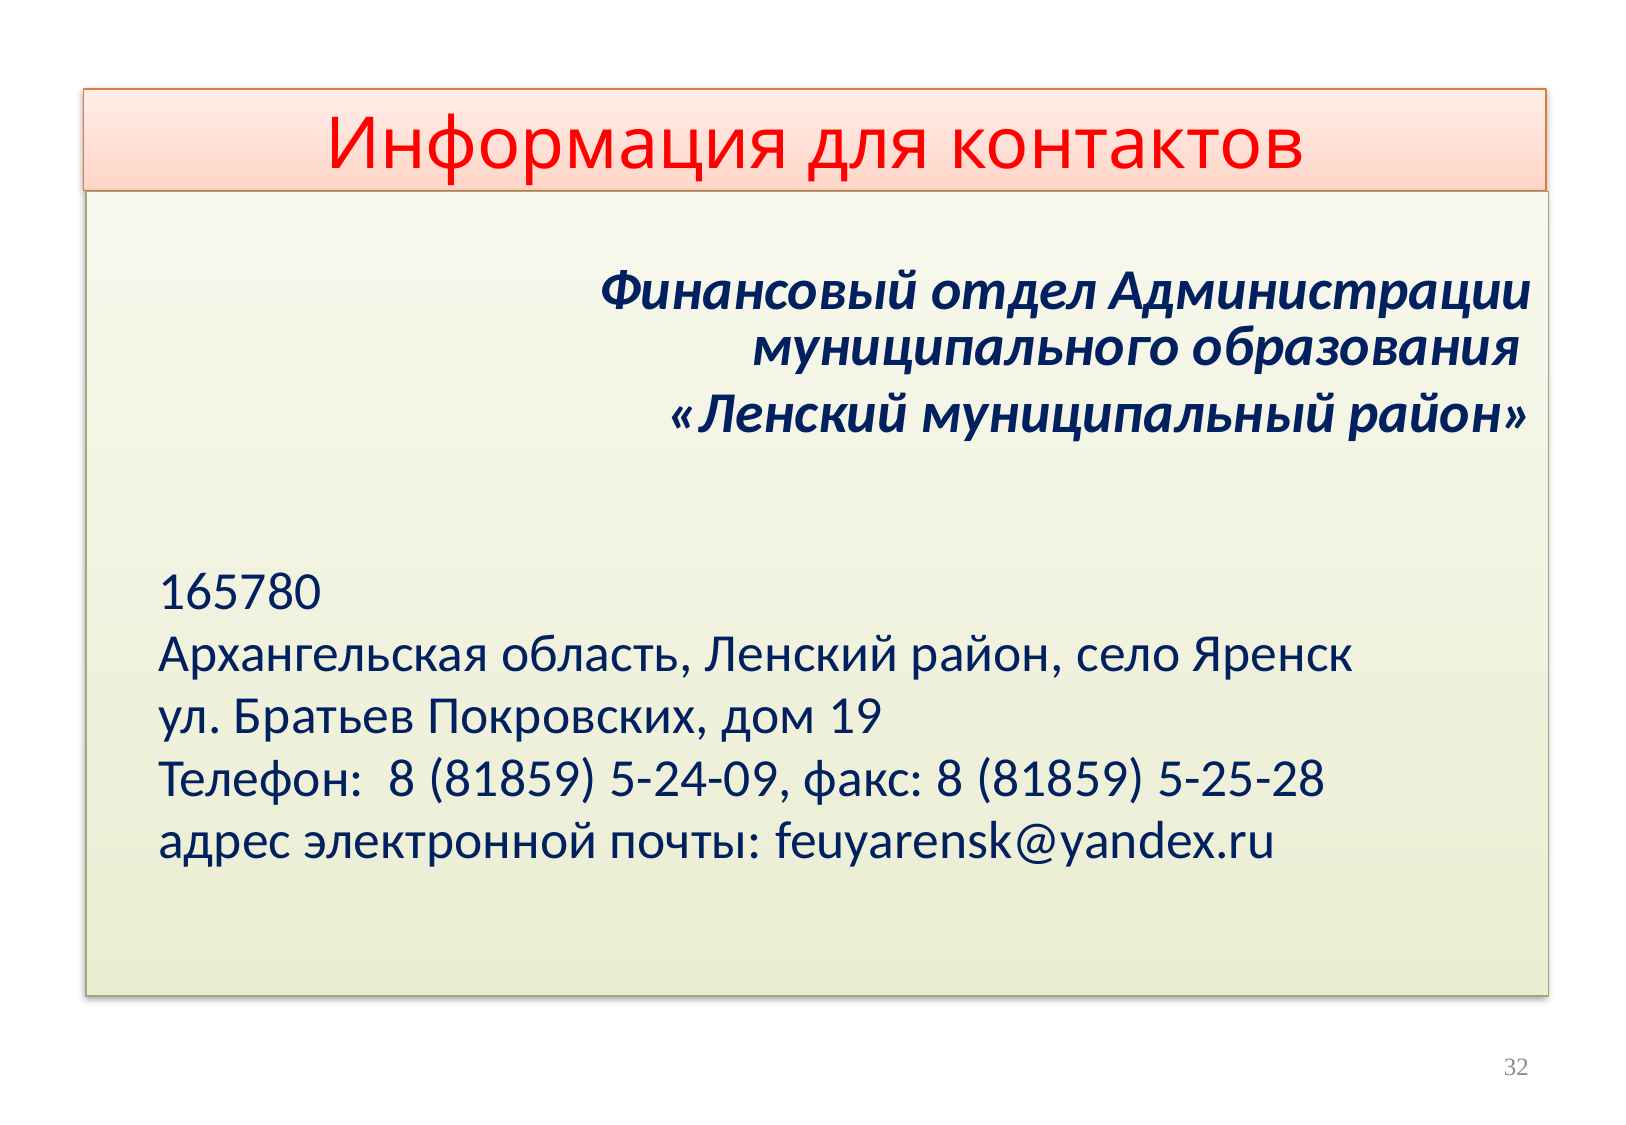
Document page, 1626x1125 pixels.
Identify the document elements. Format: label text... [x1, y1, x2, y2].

title Информация для контактов [83, 88, 1547, 191]
slide_number 32 [1164, 1042, 1544, 1103]
list Финансовый отдел Администрации муниципального образования «Ленский муниципальный район» 165780 Архангельская область, Ленский район, село Яренск ул. Братьев Покровских, дом 19 Телефон: 8 (81859) 5-24-09, факс: 8 (81859) 5-25-28 адрес электронной почты: feuyarensk@yandex.ru [85, 191, 1549, 997]
